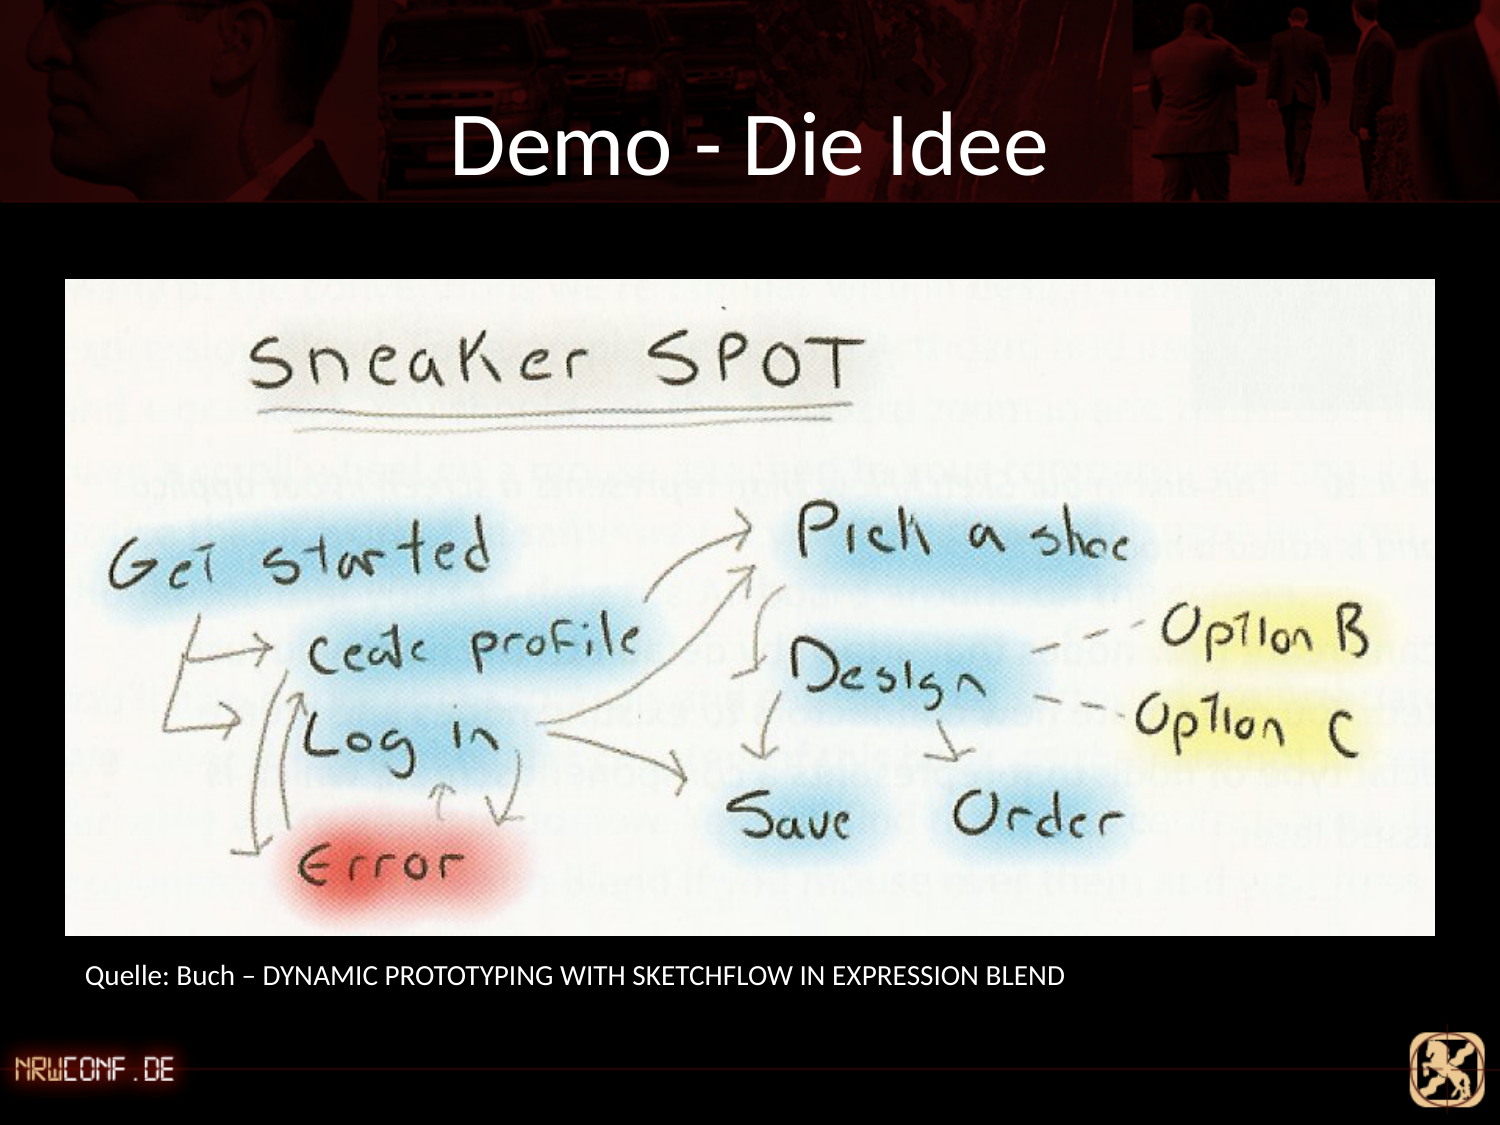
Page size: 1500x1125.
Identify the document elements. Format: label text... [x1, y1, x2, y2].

text_box Quelle: Buch – DYNAMIC PROTOTYPING WITH SKETCHFLOW IN EXPRESSION BLEND [69, 949, 1081, 999]
title Demo - Die Idee [75, 45, 1425, 233]
picture [0, 0, 1500, 1125]
